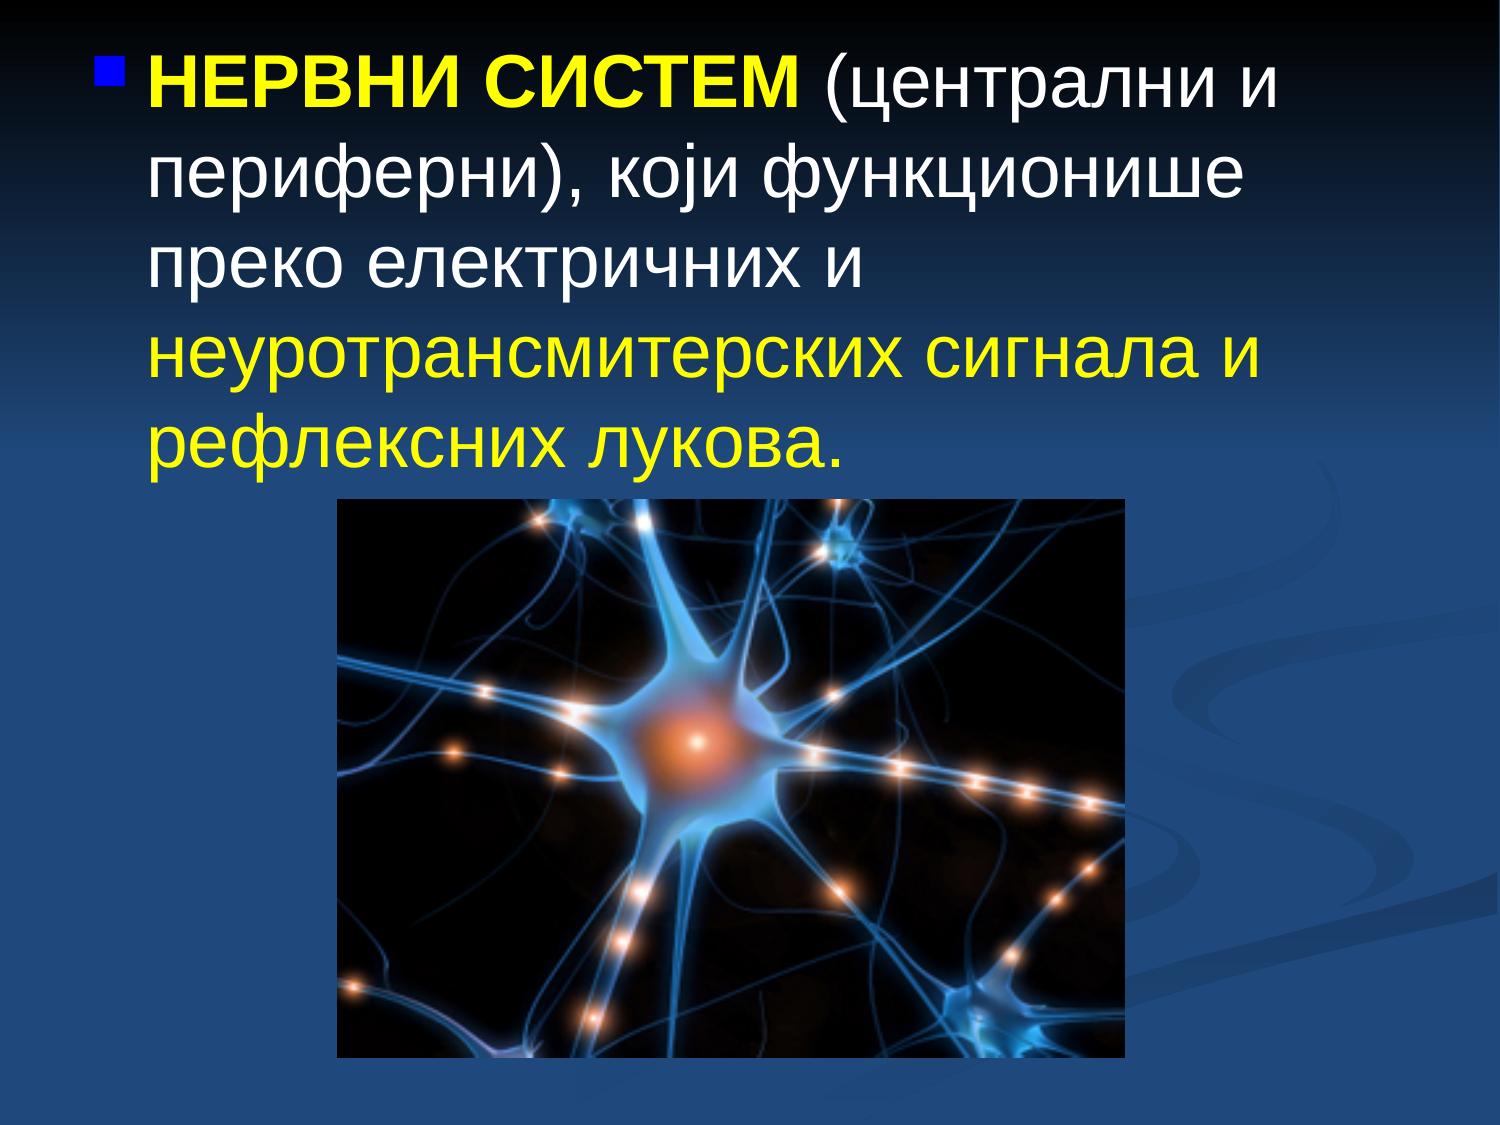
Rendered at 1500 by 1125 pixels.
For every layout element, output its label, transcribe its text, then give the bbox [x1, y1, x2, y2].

list НЕРВНИ СИСТЕМ (централни и периферни), који функционише преко електричних и неуротрансмитерских сигнала и рефлексних лукова. [74, 0, 1426, 856]
picture [337, 499, 1126, 1058]
